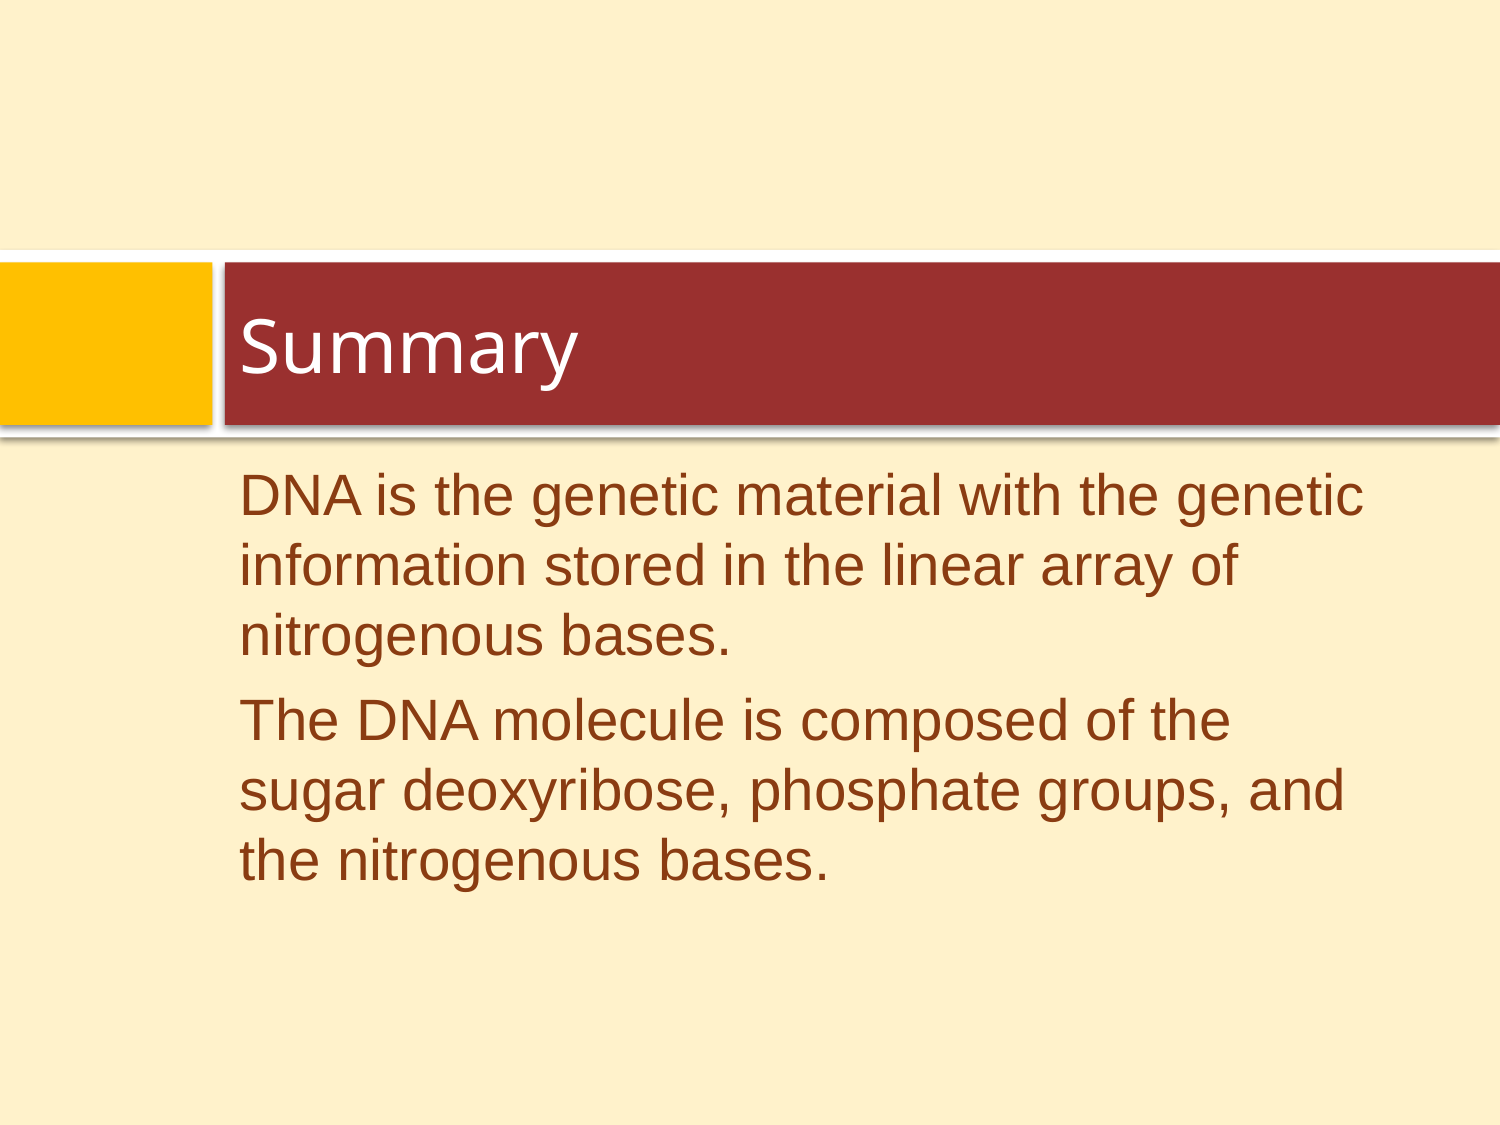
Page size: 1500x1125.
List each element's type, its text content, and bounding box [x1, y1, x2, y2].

list DNA is the genetic material with the genetic information stored in the linear array of nitrogenous bases. The DNA molecule is composed of the sugar deoxyribose, phosphate groups, and the nitrogenous bases. [225, 450, 1394, 1004]
title Summary [225, 262, 1475, 425]
